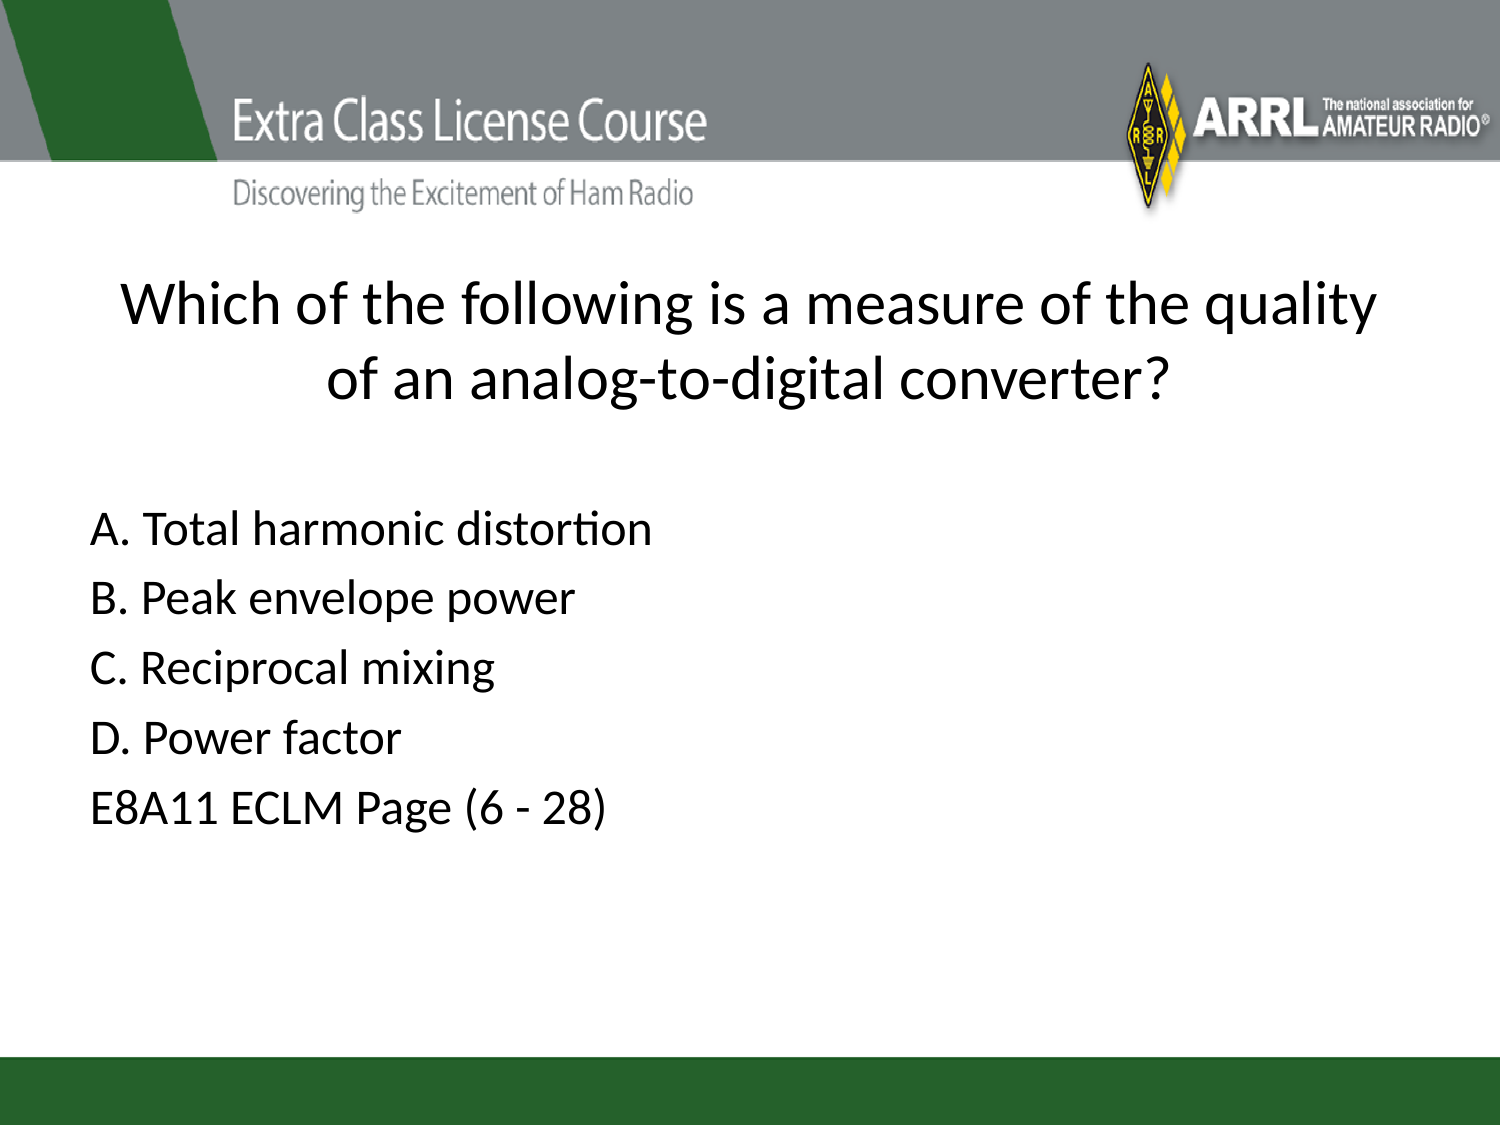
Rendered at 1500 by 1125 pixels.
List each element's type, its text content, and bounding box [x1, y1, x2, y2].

list A. Total harmonic distortion B. Peak envelope power C. Reciprocal mixing D. Power factor E8A11 ECLM Page (6 - 28) [75, 487, 1425, 1005]
picture [0, 0, 1500, 1125]
title Which of the following is a measure of the quality of an analog-to-digital converter? [75, 254, 1425, 435]
